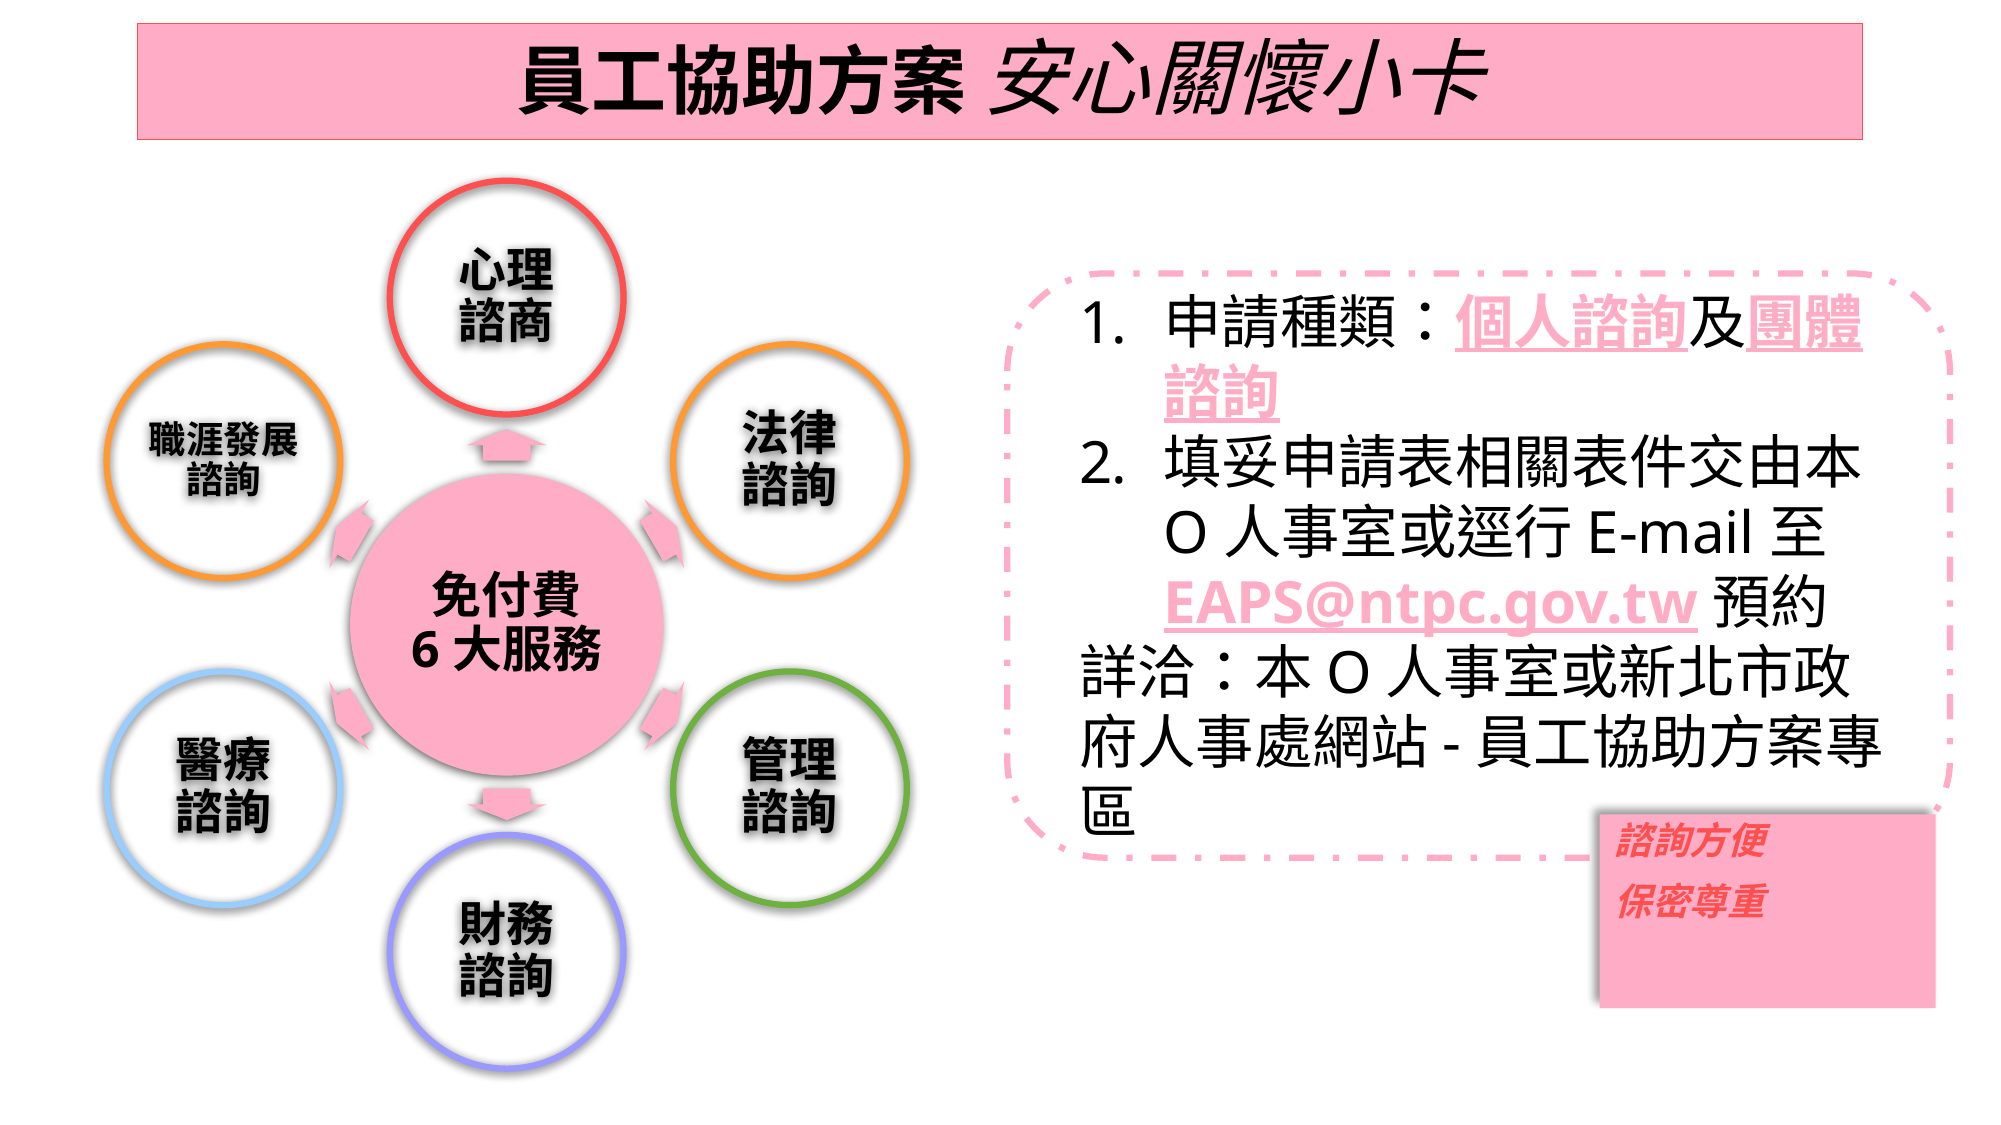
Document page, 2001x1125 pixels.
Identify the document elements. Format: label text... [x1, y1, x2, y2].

text_box 申請種類：個人諮詢及團體諮詢 填妥申請表相關表件交由本O人事室或逕行E-mail至EAPS@ntpc.gov.tw預約 詳洽：本O人事室或新北市政府人事處網站-員工協助方案專區 [1174, 272, 1951, 859]
list 諮詢方便 保密尊重 [1599, 814, 1936, 1009]
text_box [0, 180, 1174, 1070]
title 員工協助方案 安心關懷小卡 [137, 23, 1863, 140]
